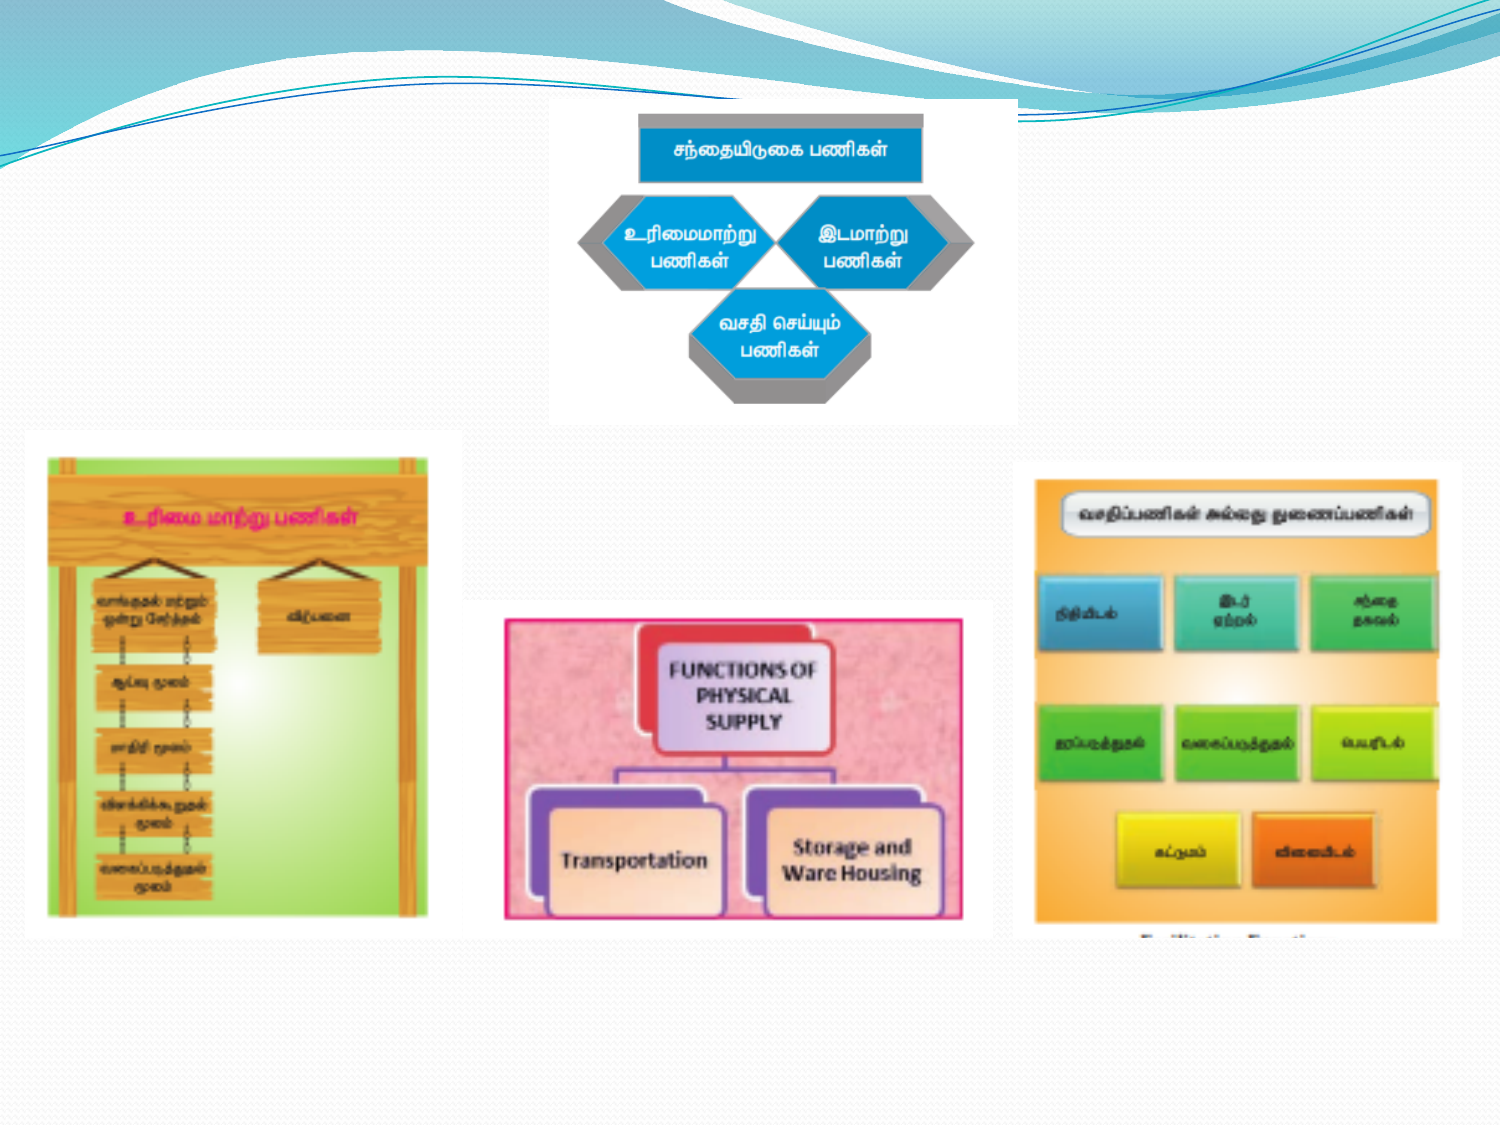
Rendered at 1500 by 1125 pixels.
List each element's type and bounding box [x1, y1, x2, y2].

picture [24, 430, 994, 938]
list [549, 99, 1018, 426]
picture [1012, 462, 1463, 938]
